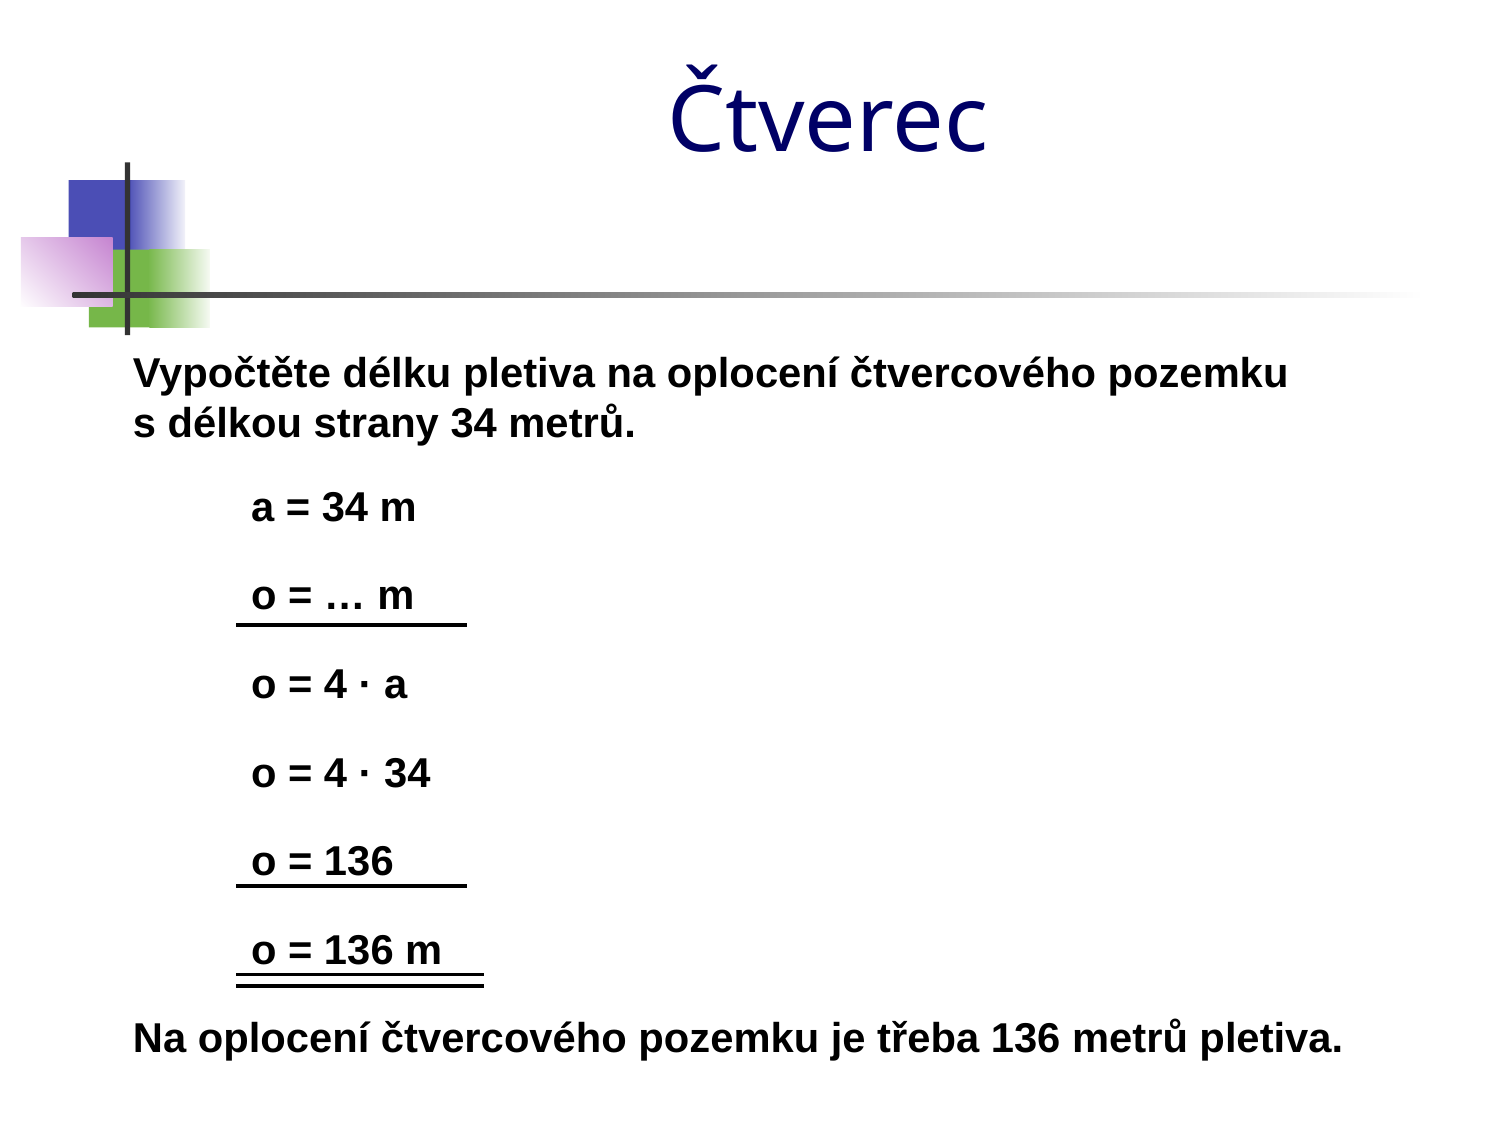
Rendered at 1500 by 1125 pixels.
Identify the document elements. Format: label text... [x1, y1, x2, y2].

text_box o = 136 [236, 826, 508, 892]
text_box Vypočtěte délku pletiva na oplocení čtvercového pozemku s délkou strany 34 metrů. [118, 338, 1312, 453]
title Čtverec [188, 34, 1468, 276]
text_box Na oplocení čtvercového pozemku je třeba 136 metrů pletiva. [118, 1003, 1406, 1069]
text_box o = 136 m [236, 915, 508, 981]
text_box o = 4 · a [236, 649, 508, 715]
text_box o = … m [236, 561, 508, 626]
text_box a = 34 m [236, 472, 508, 538]
text_box o = 4 · 34 [236, 738, 508, 803]
